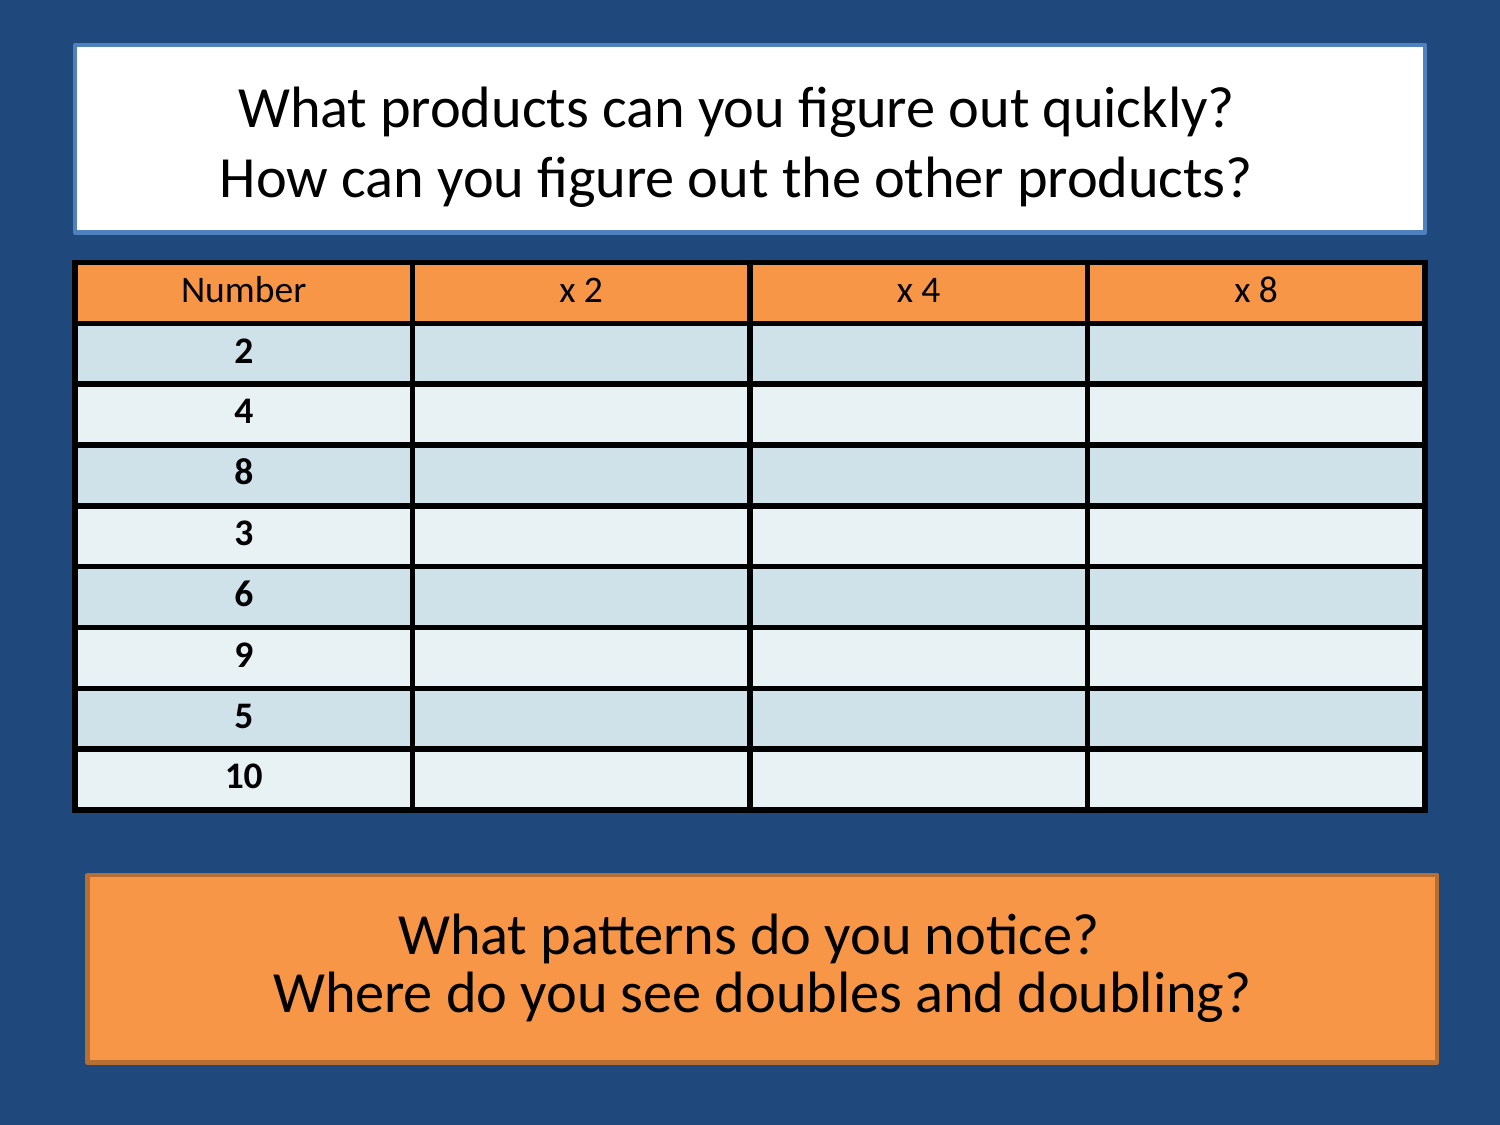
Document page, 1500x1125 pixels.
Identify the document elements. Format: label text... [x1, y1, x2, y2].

table_cell [415, 691, 747, 746]
table_cell 5 [78, 691, 410, 746]
table_cell [753, 448, 1085, 503]
table_header x 4 [753, 265, 1085, 321]
table_cell [415, 448, 747, 503]
table_cell 4 [78, 387, 410, 442]
table_cell [1090, 387, 1422, 442]
table_header x 2 [415, 265, 747, 321]
table_cell 3 [78, 509, 410, 564]
text_box What patterns do you notice? Where do you see doubles and doubling? [85, 873, 1439, 1065]
table_header Number [78, 265, 410, 321]
table_cell [415, 326, 747, 381]
table_cell [753, 630, 1085, 686]
table_cell [753, 569, 1085, 625]
table_cell [1090, 630, 1422, 686]
table_cell [1090, 509, 1422, 564]
table_cell [415, 509, 747, 564]
table_cell [753, 387, 1085, 442]
table_cell 10 [78, 752, 410, 807]
table_cell [753, 509, 1085, 564]
table_cell [1090, 752, 1422, 807]
table_cell [1090, 326, 1422, 381]
table_cell [1090, 691, 1422, 746]
table_cell 9 [78, 630, 410, 686]
table_cell [415, 569, 747, 625]
table_cell 8 [78, 448, 410, 503]
table_cell [415, 630, 747, 686]
table_cell [1090, 569, 1422, 625]
table_cell 2 [78, 326, 410, 381]
table_cell [415, 752, 747, 807]
table_cell [753, 326, 1085, 381]
table_header x 8 [1090, 265, 1422, 321]
title What products can you figure out quickly? How can you figure out the other products? [73, 43, 1427, 235]
table_cell 6 [78, 569, 410, 625]
table_cell [753, 691, 1085, 746]
table_cell [415, 387, 747, 442]
table_cell [1090, 448, 1422, 503]
table_cell [753, 752, 1085, 807]
